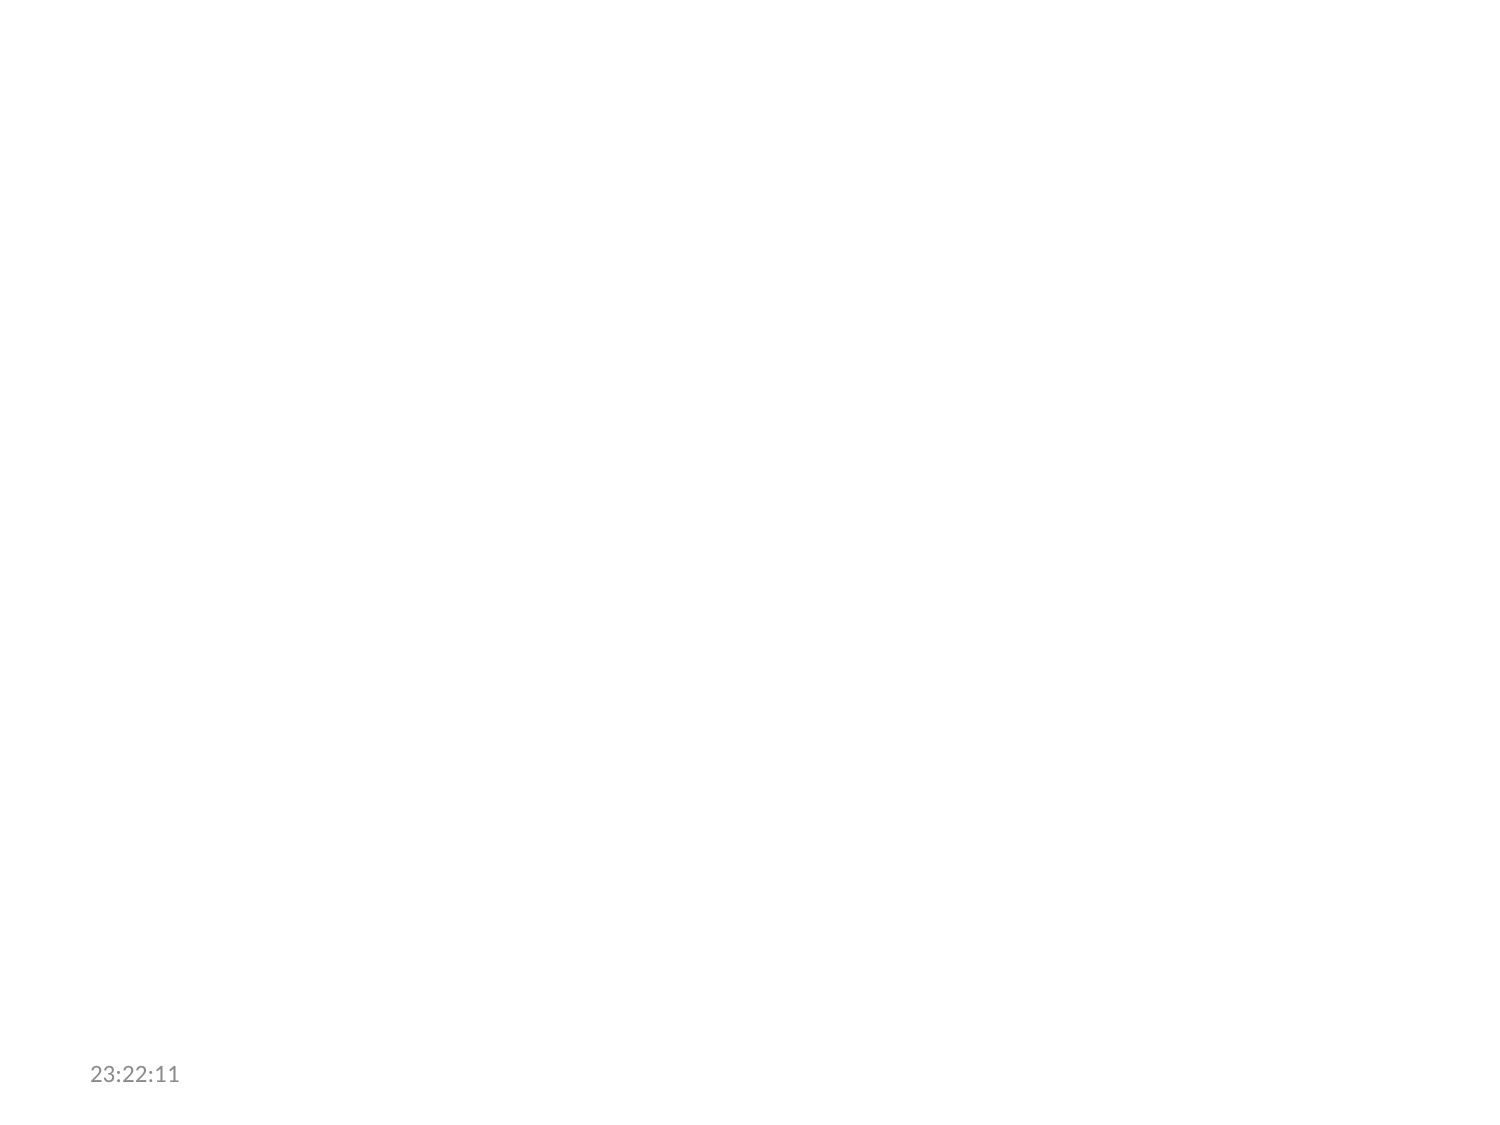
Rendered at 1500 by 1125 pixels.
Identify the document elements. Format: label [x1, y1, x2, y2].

slide_number [75, 1042, 425, 1103]
